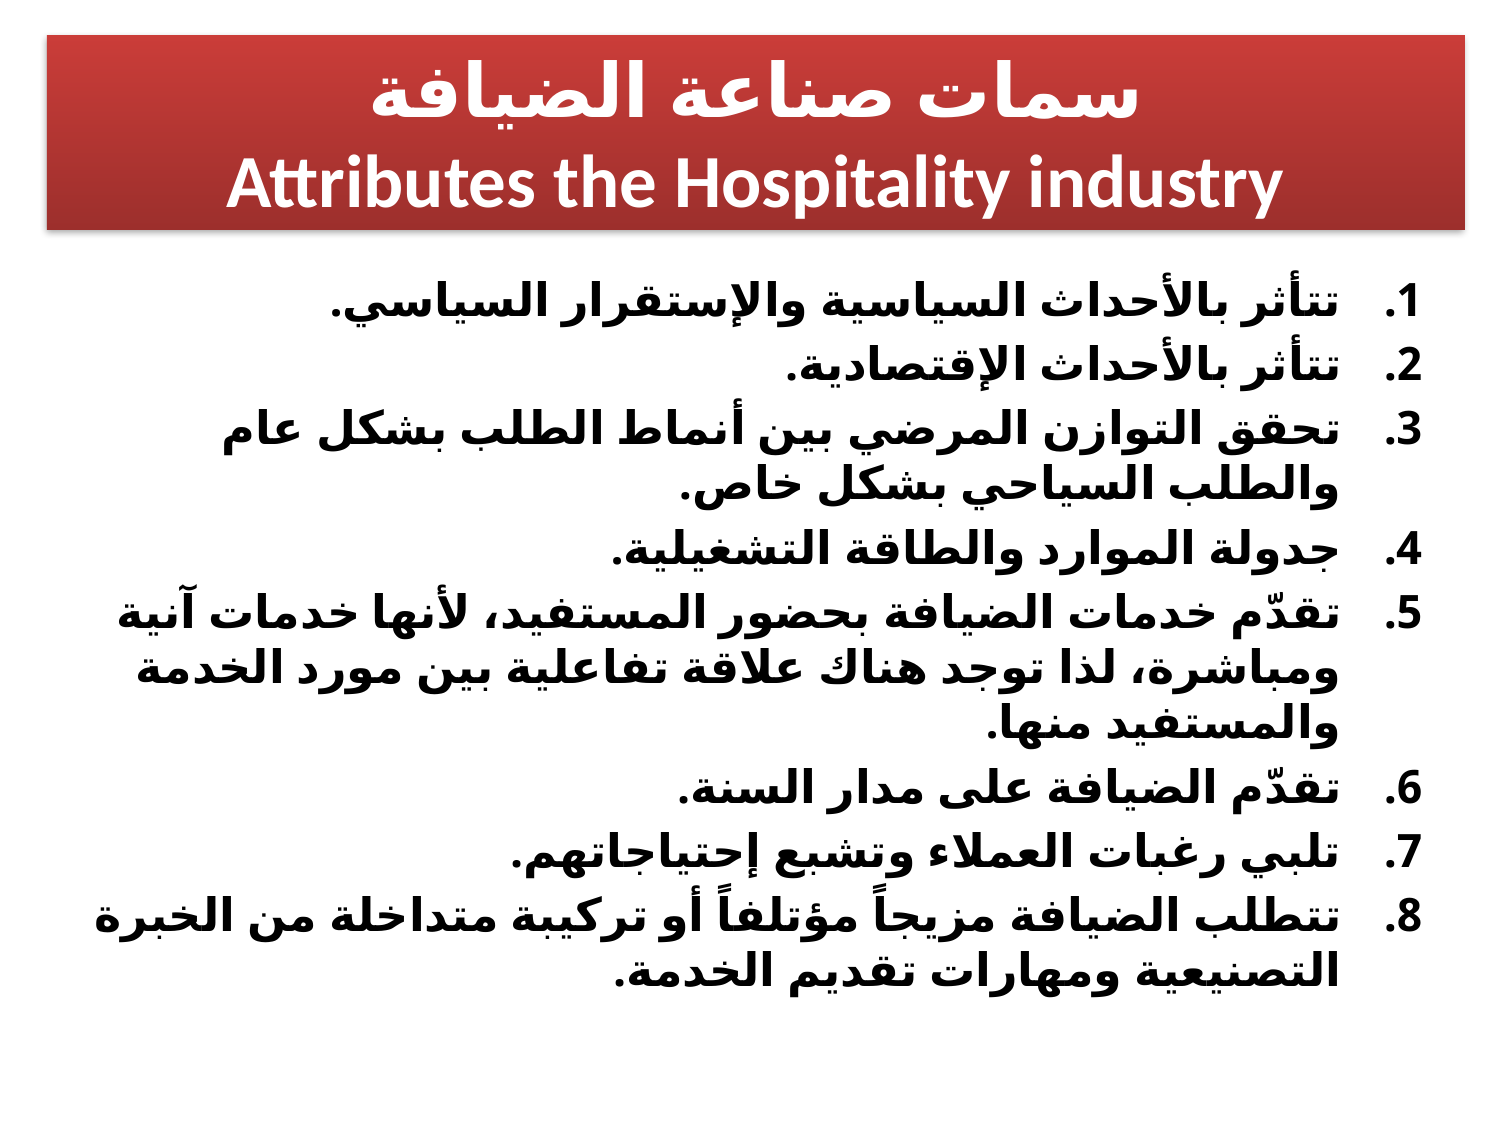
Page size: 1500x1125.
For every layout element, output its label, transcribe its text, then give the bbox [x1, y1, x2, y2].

list تتأثر بالأحداث السياسية والإستقرار السياسي. تتأثر بالأحداث الإقتصادية. تحقق التوازن المرضي بين أنماط الطلب بشكل عام والطلب السياحي بشكل خاص. جدولة الموارد والطاقة التشغيلية. تقدّم خدمات الضيافة بحضور المستفيد، لأنها خدمات آنية ومباشرة، لذا توجد هناك علاقة تفاعلية بين مورد الخدمة والمستفيد منها. تقدّم الضيافة على مدار السنة. تلبي رغبات العملاء وتشبع إحتياجاتهم. تتطلب الضيافة مزيجاً مؤتلفاً أو تركيبة متداخلة من الخبرة التصنيعية ومهارات تقديم الخدمة. [75, 262, 1425, 1005]
text_box سمات صناعة الضيافة Attributes the Hospitality industry [46, 35, 1465, 230]
